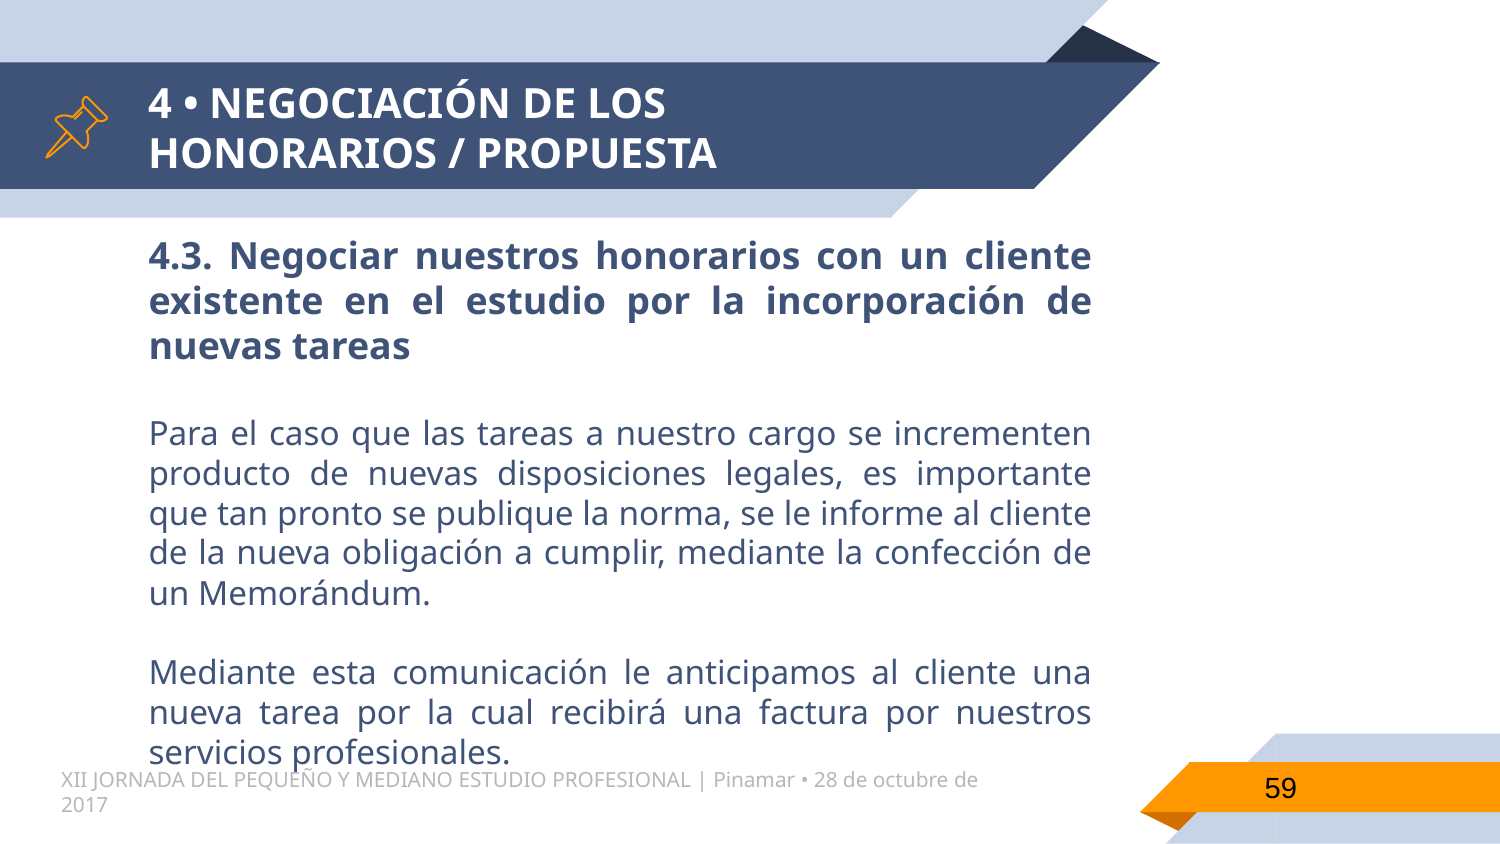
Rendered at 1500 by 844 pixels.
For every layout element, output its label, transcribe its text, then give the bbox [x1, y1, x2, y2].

slide_number 59 [1249, 760, 1494, 813]
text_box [46, 96, 108, 158]
text_box 4.3. Negociar nuestros honorarios con un cliente existente en el estudio por la incorporación de nuevas tareas Para el caso que las tareas a nuestro cargo se incrementen producto de nuevas disposiciones legales, es importante que tan pronto se publique la norma, se le informe al cliente de la nueva obligación a cumplir, mediante la confección de un Memorándum. Mediante esta comunicación le anticipamos al cliente una nueva tarea por la cual recibirá una factura por nuestros servicios profesionales. [133, 217, 1109, 791]
title 4 • NEGOCIACIÓN DE LOS HONORARIOS / PROPUESTA [133, 64, 996, 190]
